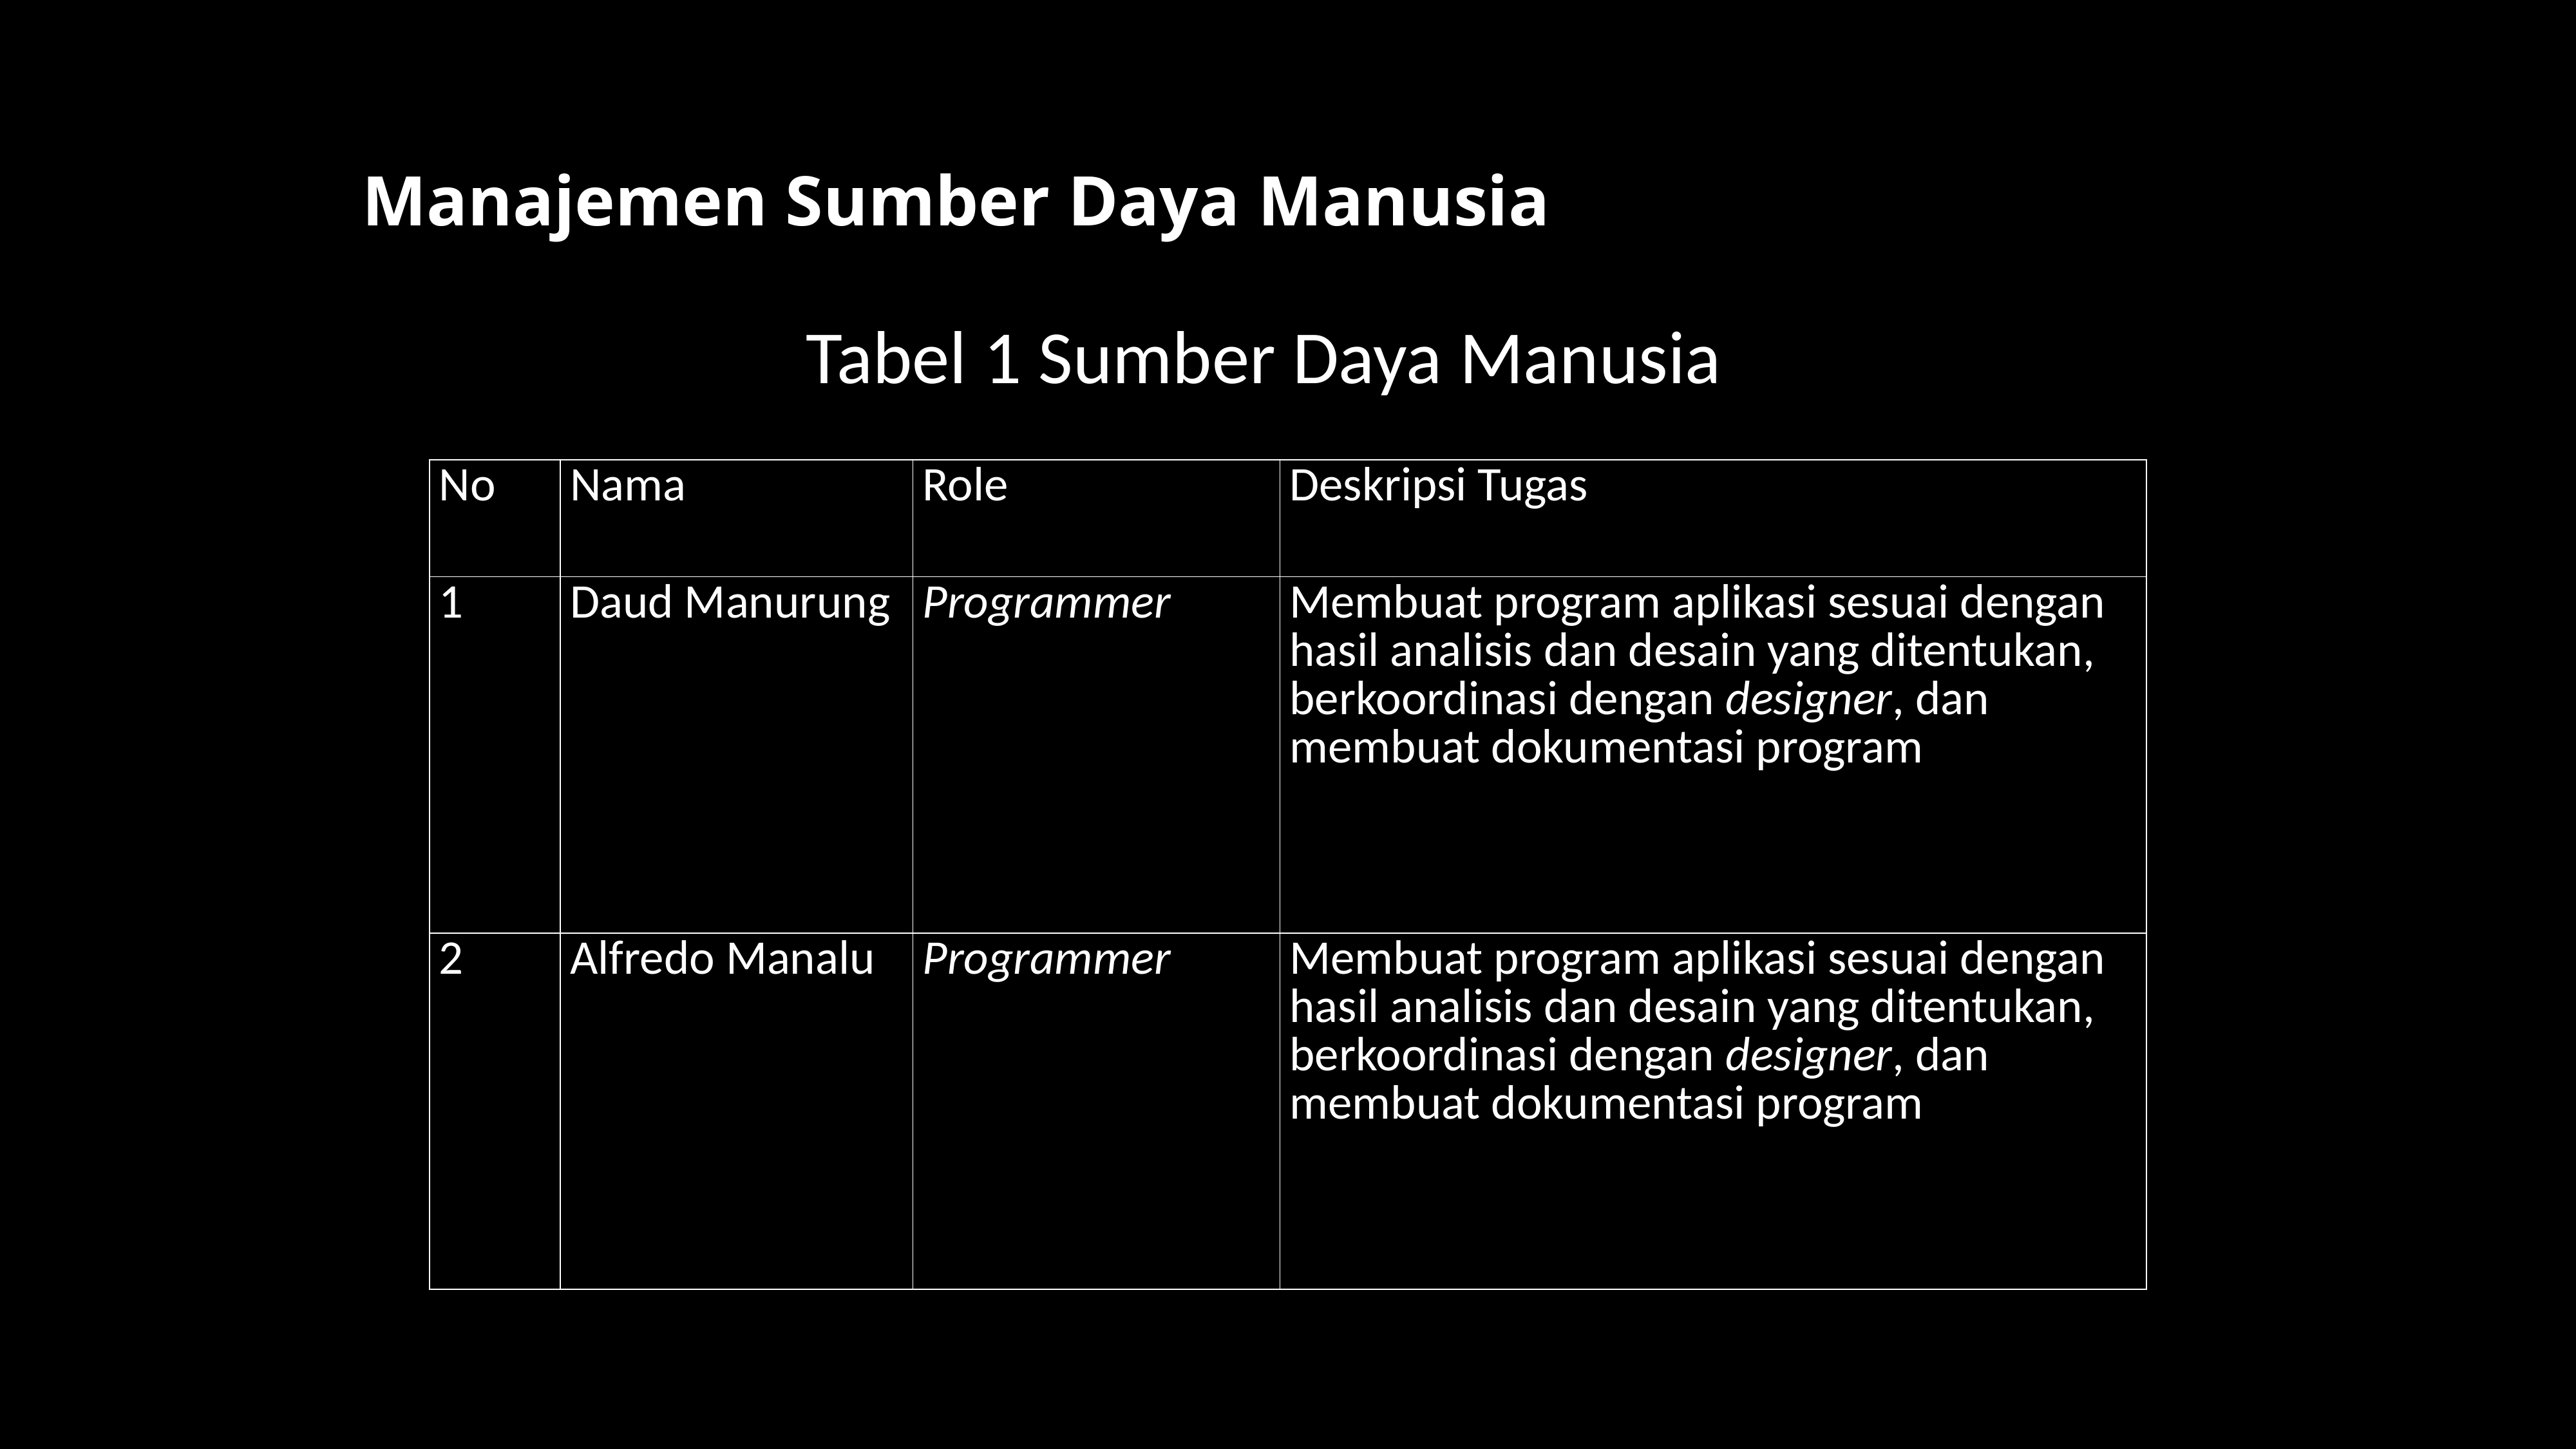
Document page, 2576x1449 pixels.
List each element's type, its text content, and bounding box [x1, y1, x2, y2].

table_cell 1 [430, 577, 560, 933]
table_header Nama [561, 460, 913, 576]
table_cell 2 [430, 934, 560, 1289]
table_cell Programmer [913, 934, 1280, 1289]
table_cell Alfredo Manalu [561, 934, 913, 1289]
table_cell Membuat program aplikasi sesuai dengan hasil analisis dan desain yang ditentukan, berkoordinasi dengan designer, dan membuat dokumentasi program [1280, 577, 2146, 933]
title Manajemen Sumber Daya Manusia [352, 160, 2200, 247]
table_cell Membuat program aplikasi sesuai dengan hasil analisis dan desain yang ditentukan, berkoordinasi dengan designer, dan membuat dokumentasi program [1280, 934, 2146, 1289]
list Tabel 1 Sumber Daya Manusia [328, 314, 2200, 1362]
table_header No [430, 460, 560, 576]
table_header Role [913, 460, 1280, 576]
table_cell Programmer [913, 577, 1280, 933]
table_cell Daud Manurung [561, 577, 913, 933]
table_header Deskripsi Tugas [1280, 460, 2146, 576]
